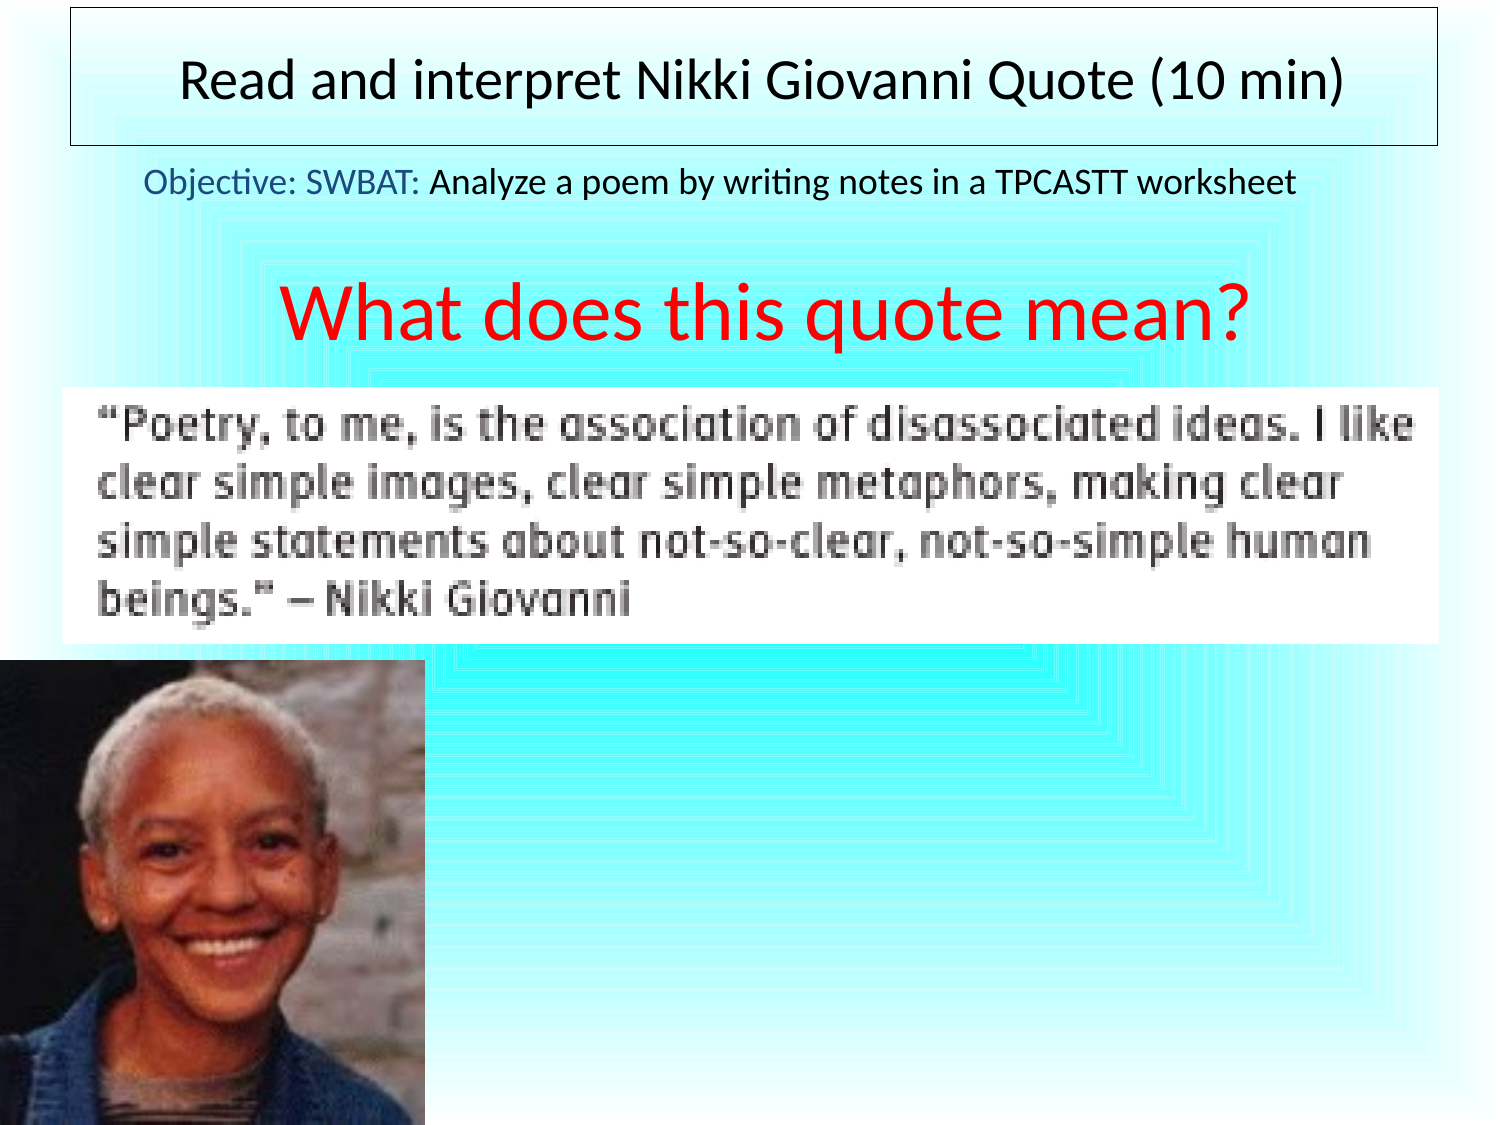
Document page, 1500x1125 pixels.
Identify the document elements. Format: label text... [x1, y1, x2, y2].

text_box What does this quote mean? [264, 249, 1270, 365]
picture [0, 660, 426, 1125]
picture [62, 387, 1439, 644]
title Read and interpret Nikki Giovanni Quote (10 min) [70, 7, 1438, 146]
text_box Objective: SWBAT: Analyze a poem by writing notes in a TPCASTT worksheet [24, 149, 1367, 210]
